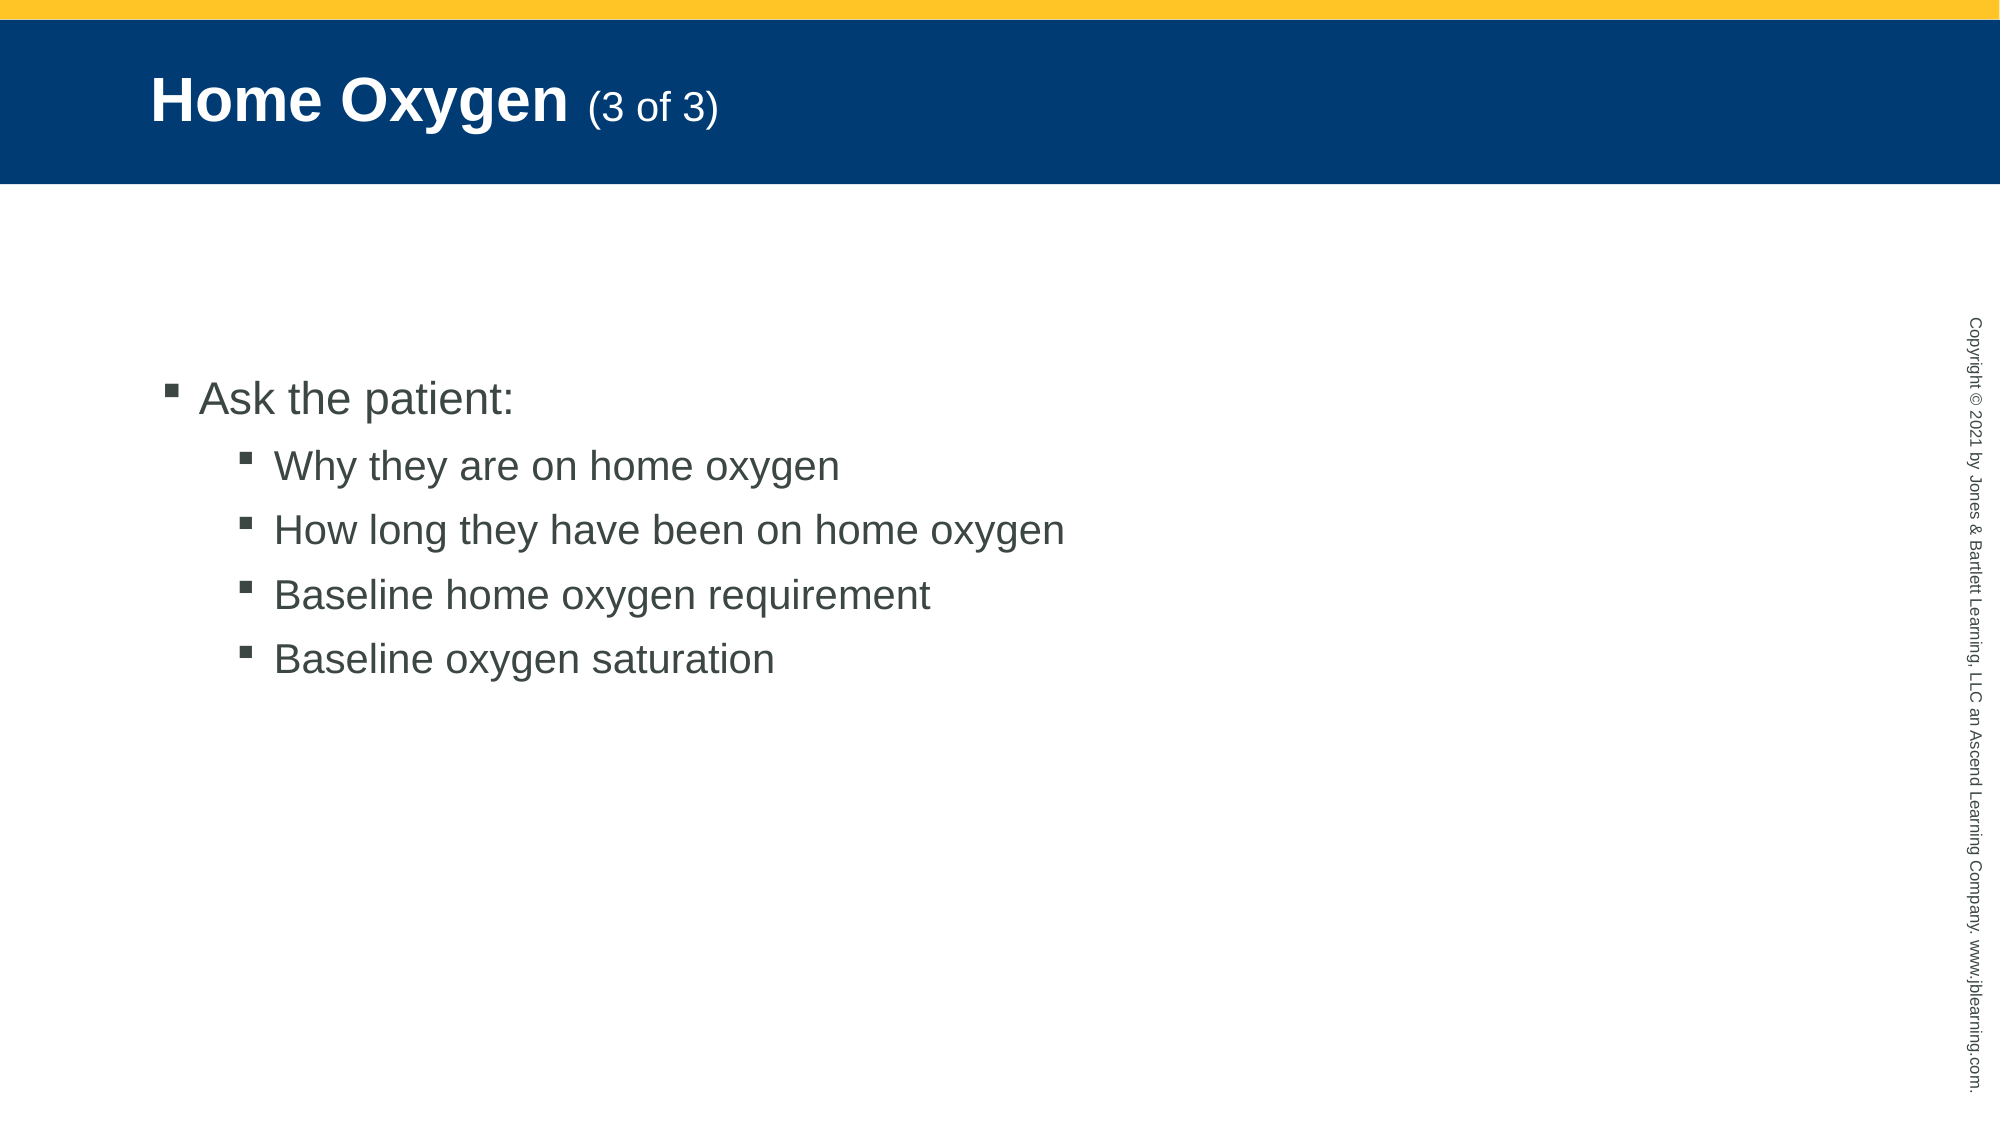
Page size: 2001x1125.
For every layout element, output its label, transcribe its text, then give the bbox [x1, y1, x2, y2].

title Home Oxygen (3 of 3) [0, 19, 2000, 185]
list Ask the patient: Why they are on home oxygen How long they have been on home oxygen Baseline home oxygen requirement Baseline oxygen saturation [146, 361, 1859, 1016]
